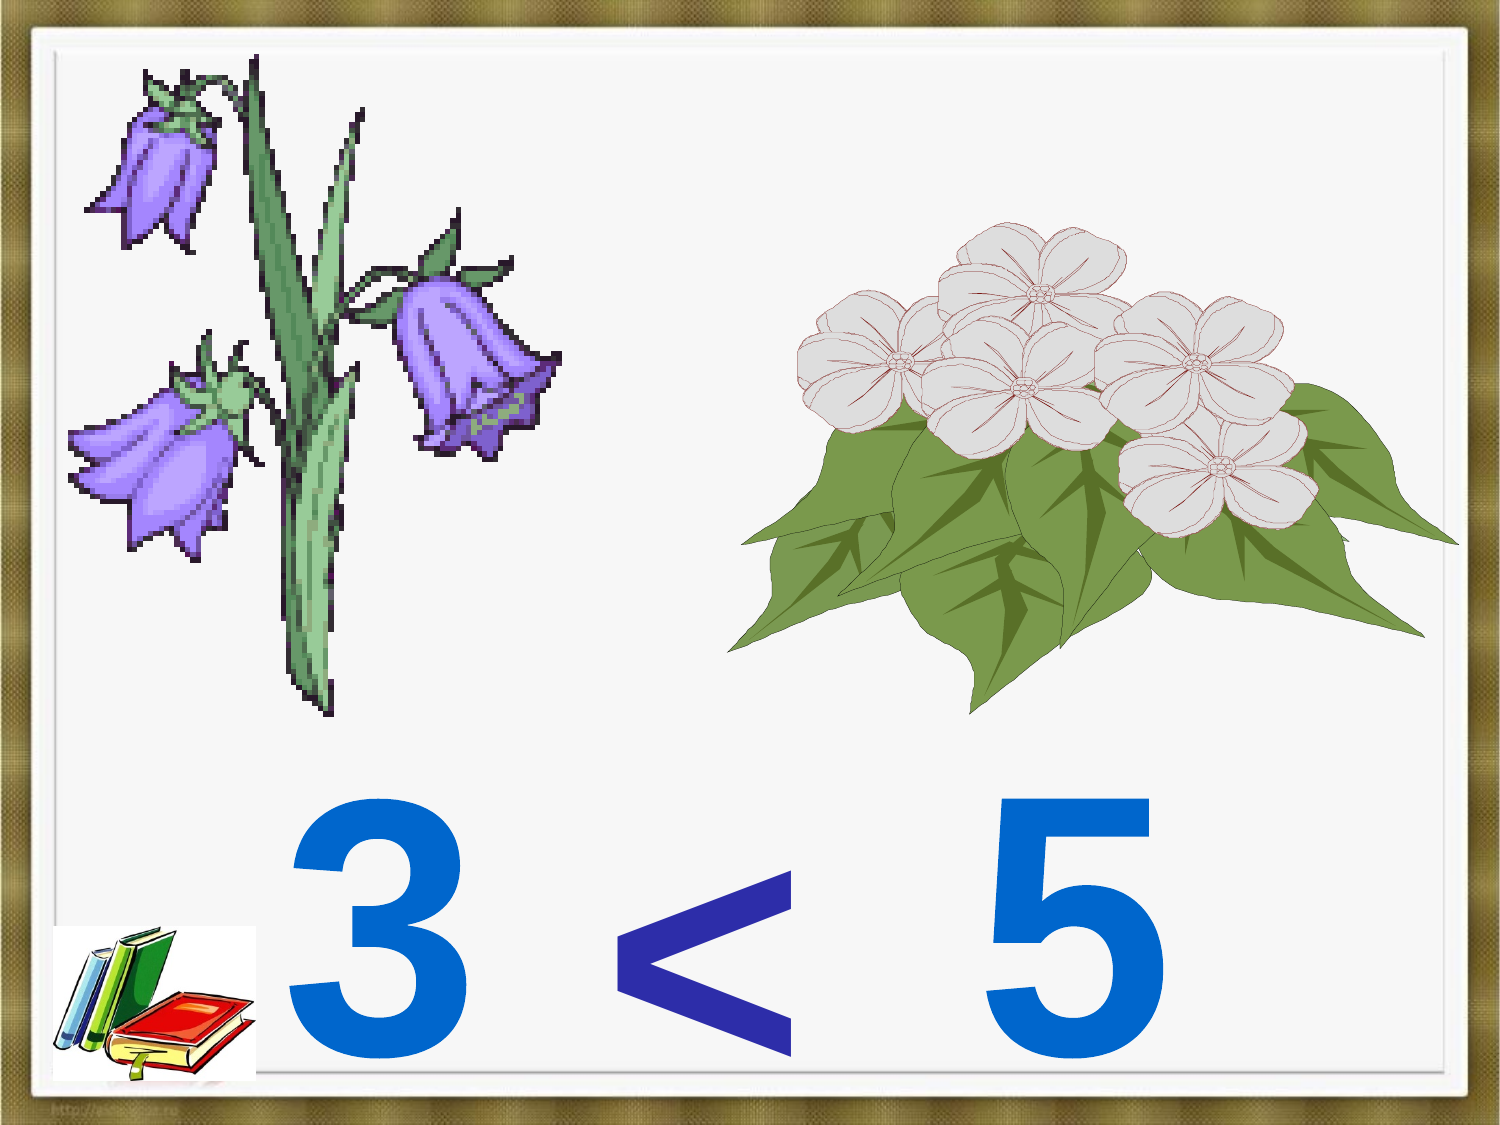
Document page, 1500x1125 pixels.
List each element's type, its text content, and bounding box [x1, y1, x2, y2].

picture [0, 0, 1500, 1125]
text_box < [588, 725, 821, 1125]
